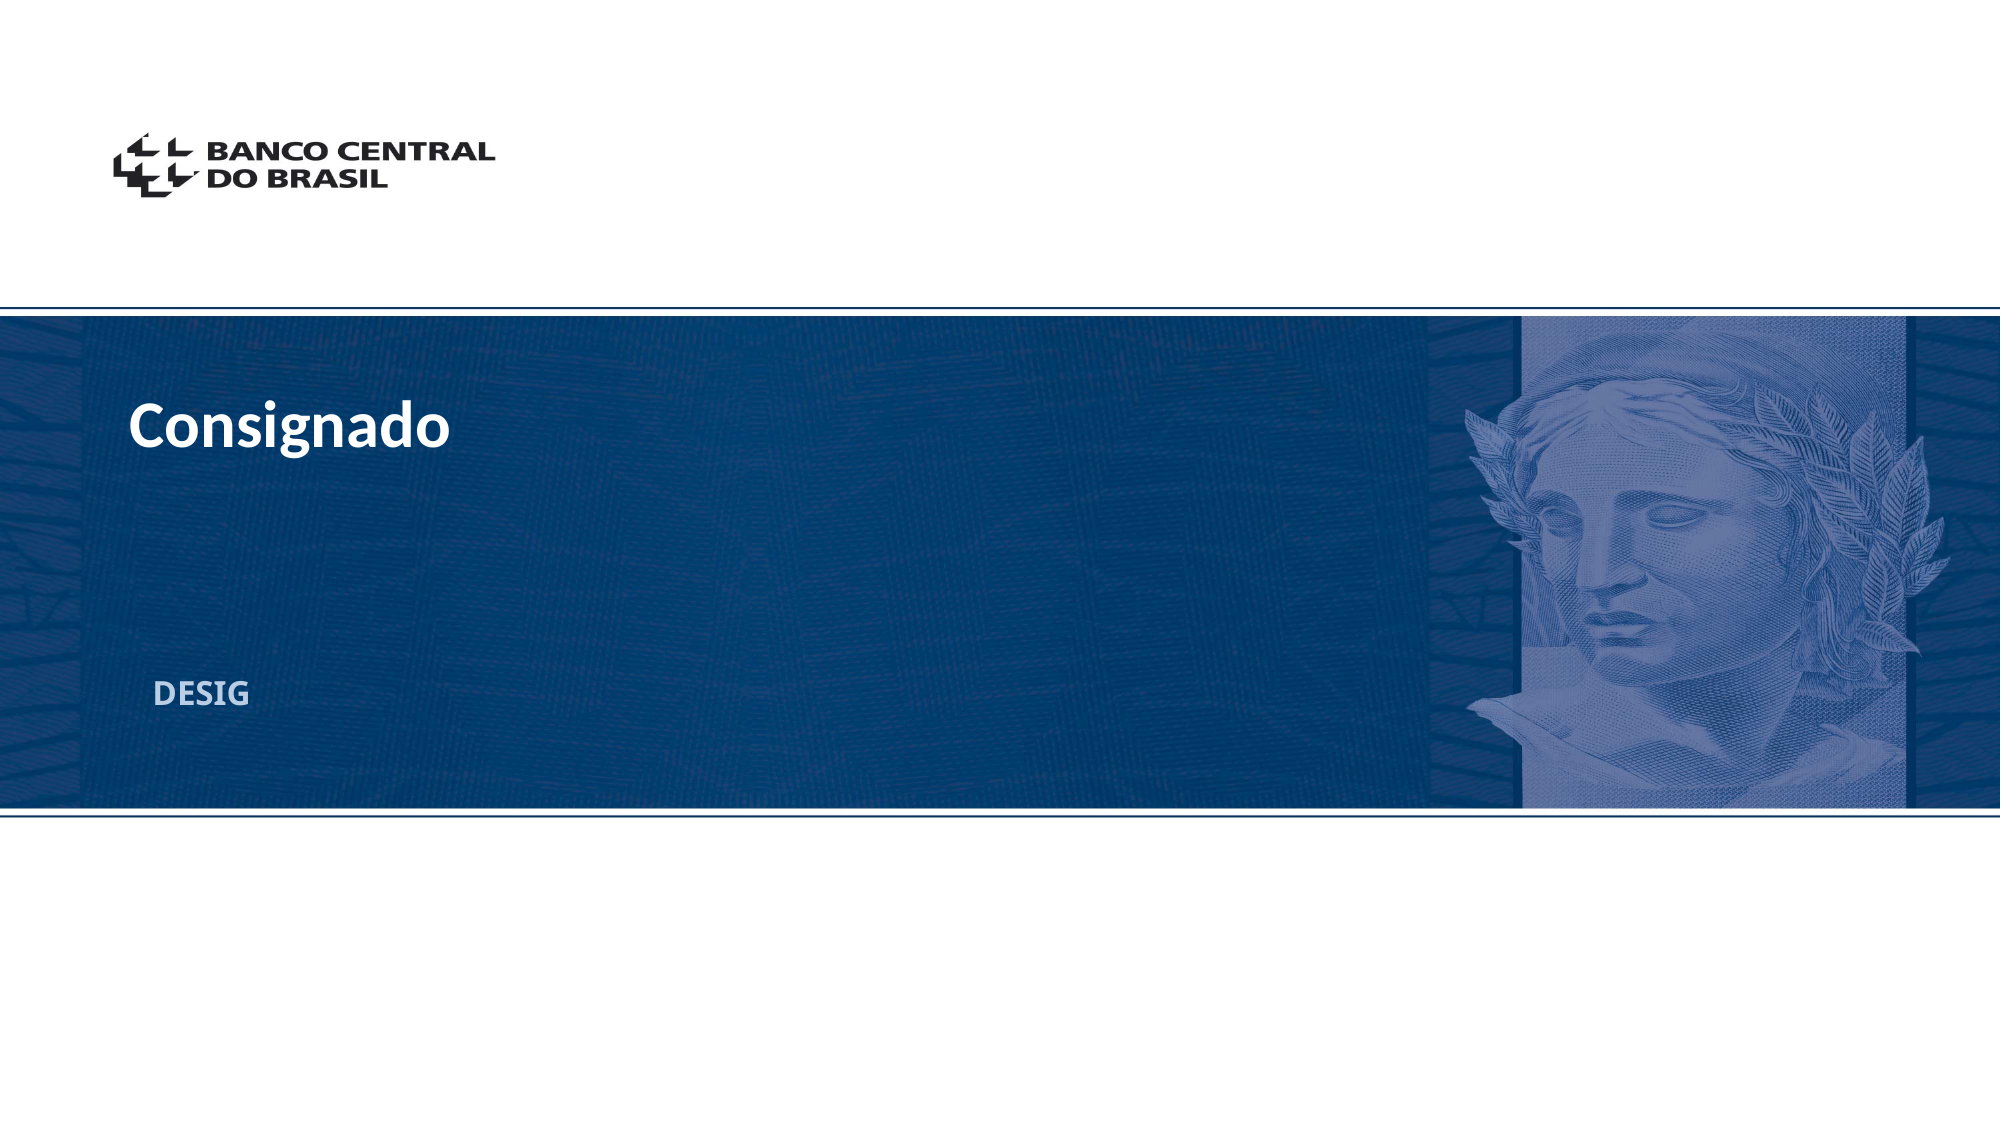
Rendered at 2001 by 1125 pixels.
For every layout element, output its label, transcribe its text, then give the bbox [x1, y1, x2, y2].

text_box DESIG [137, 693, 1142, 720]
text_box Consignado [114, 373, 1461, 693]
picture [0, 0, 2000, 1125]
